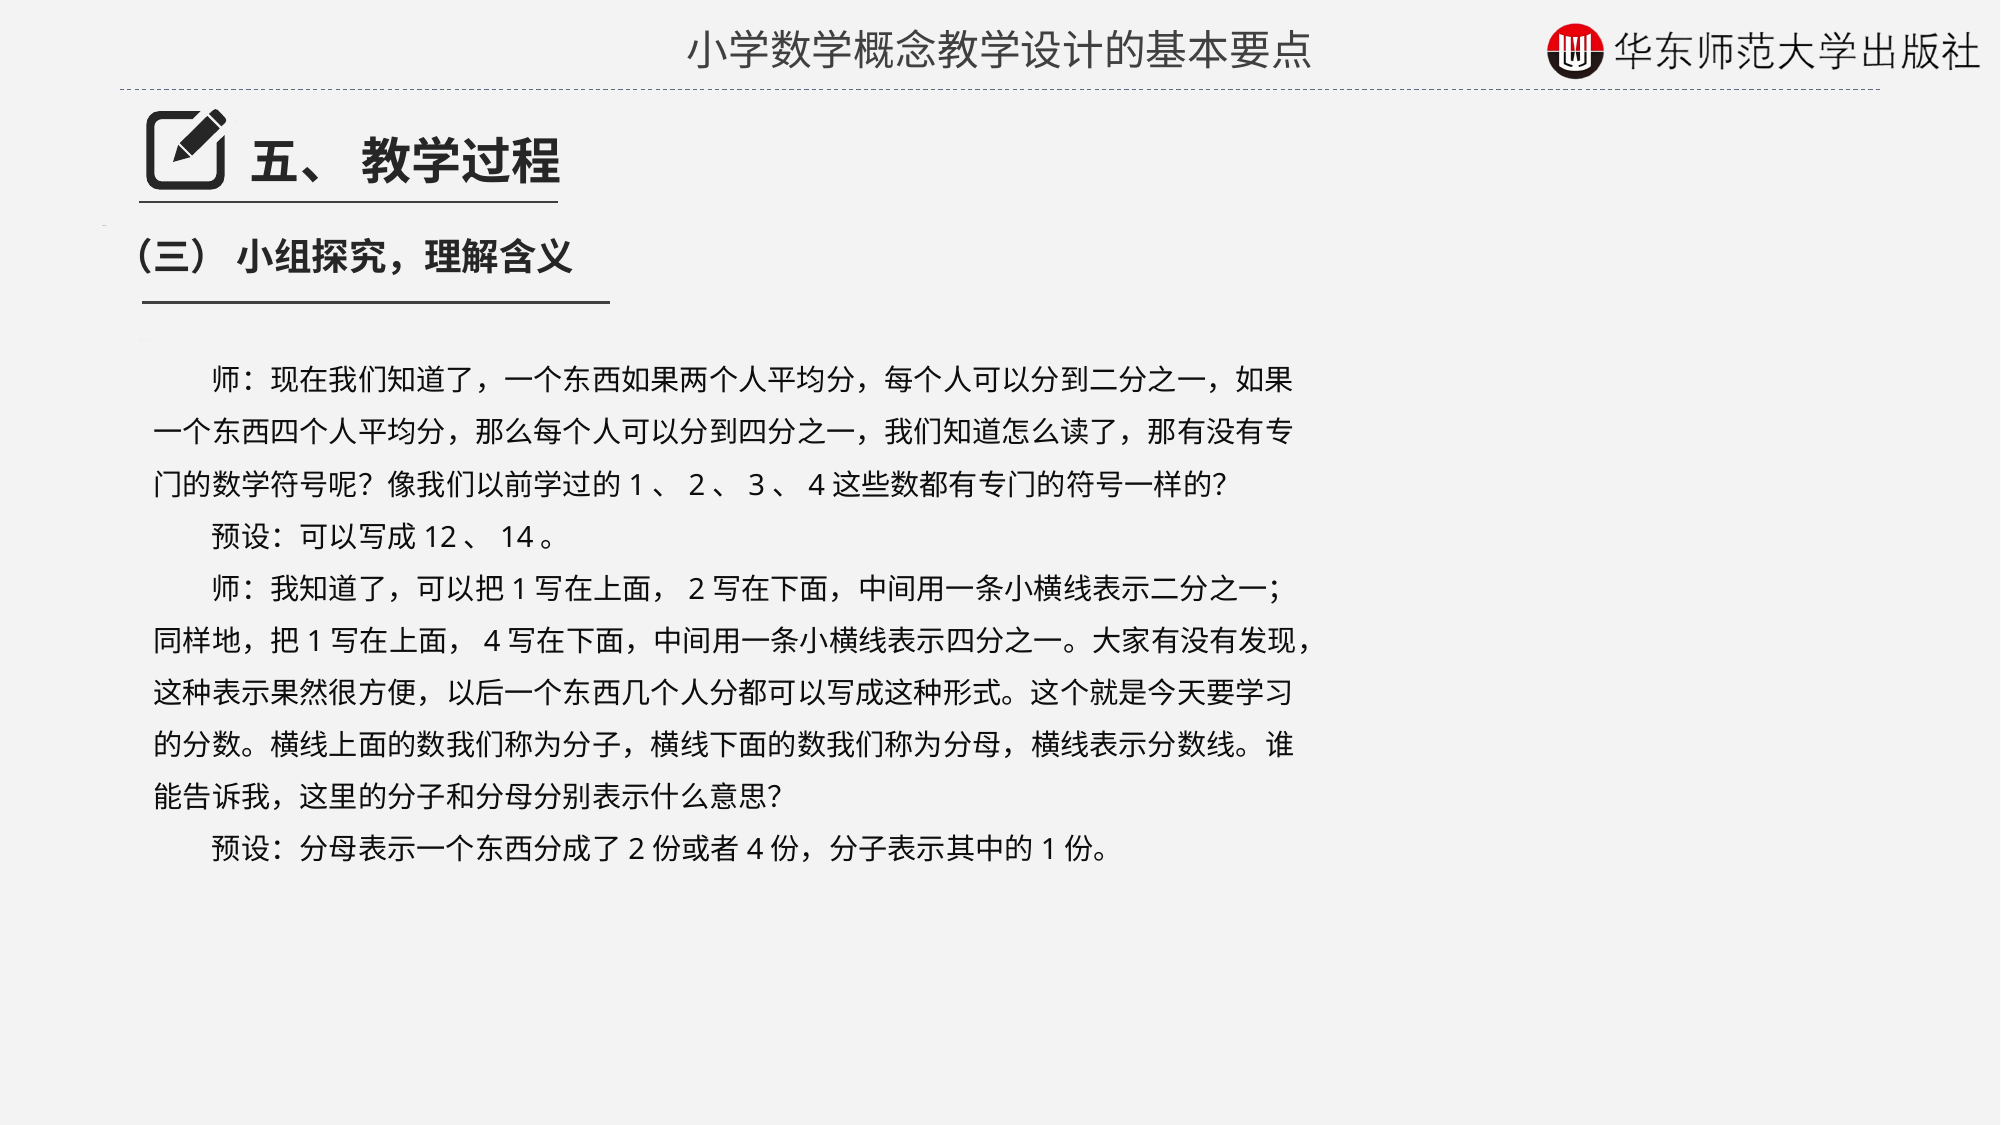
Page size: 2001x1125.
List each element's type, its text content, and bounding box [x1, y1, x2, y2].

text_box 小学数学概念教学设计的基本要点 [680, 23, 1320, 74]
text_box [208, 109, 227, 127]
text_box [1536, 13, 1989, 83]
text_box 师：现在我们知道了，一个东西如果两个人平均分，每个人可以分到二分之一，如果一个东西四个人平均分，那么每个人可以分到四分之一，我们知道怎么读了，那有没有专门的数学符号呢？像我们以前学过的1、2、3、4这些数都有专门的符号一样的？ 预设：可以写成12、14。 师：我知道了，可以把1写在上面，2写在下面，中间用一条小横线表示二分之一；同样地，把1写在上面，4写在下面，中间用一条小横线表示四分之一。大家有没有发现，这种表示果然很方便，以后一个东西几个人分都可以写成这种形式。这个就是今天要学习的分数。横线上面的数我们称为分子，横线下面的数我们称为分母，横线表示分数线。谁能告诉我，这里的分子和分母分别表示什么意思？ 预设：分母表示一个东西分成了2份或者4份，分子表示其中的1份。 [138, 337, 1320, 873]
text_box （三） 小组探究，理解含义 [101, 225, 692, 286]
text_box 五、 教学过程 [235, 121, 1147, 197]
text_box [146, 111, 225, 190]
